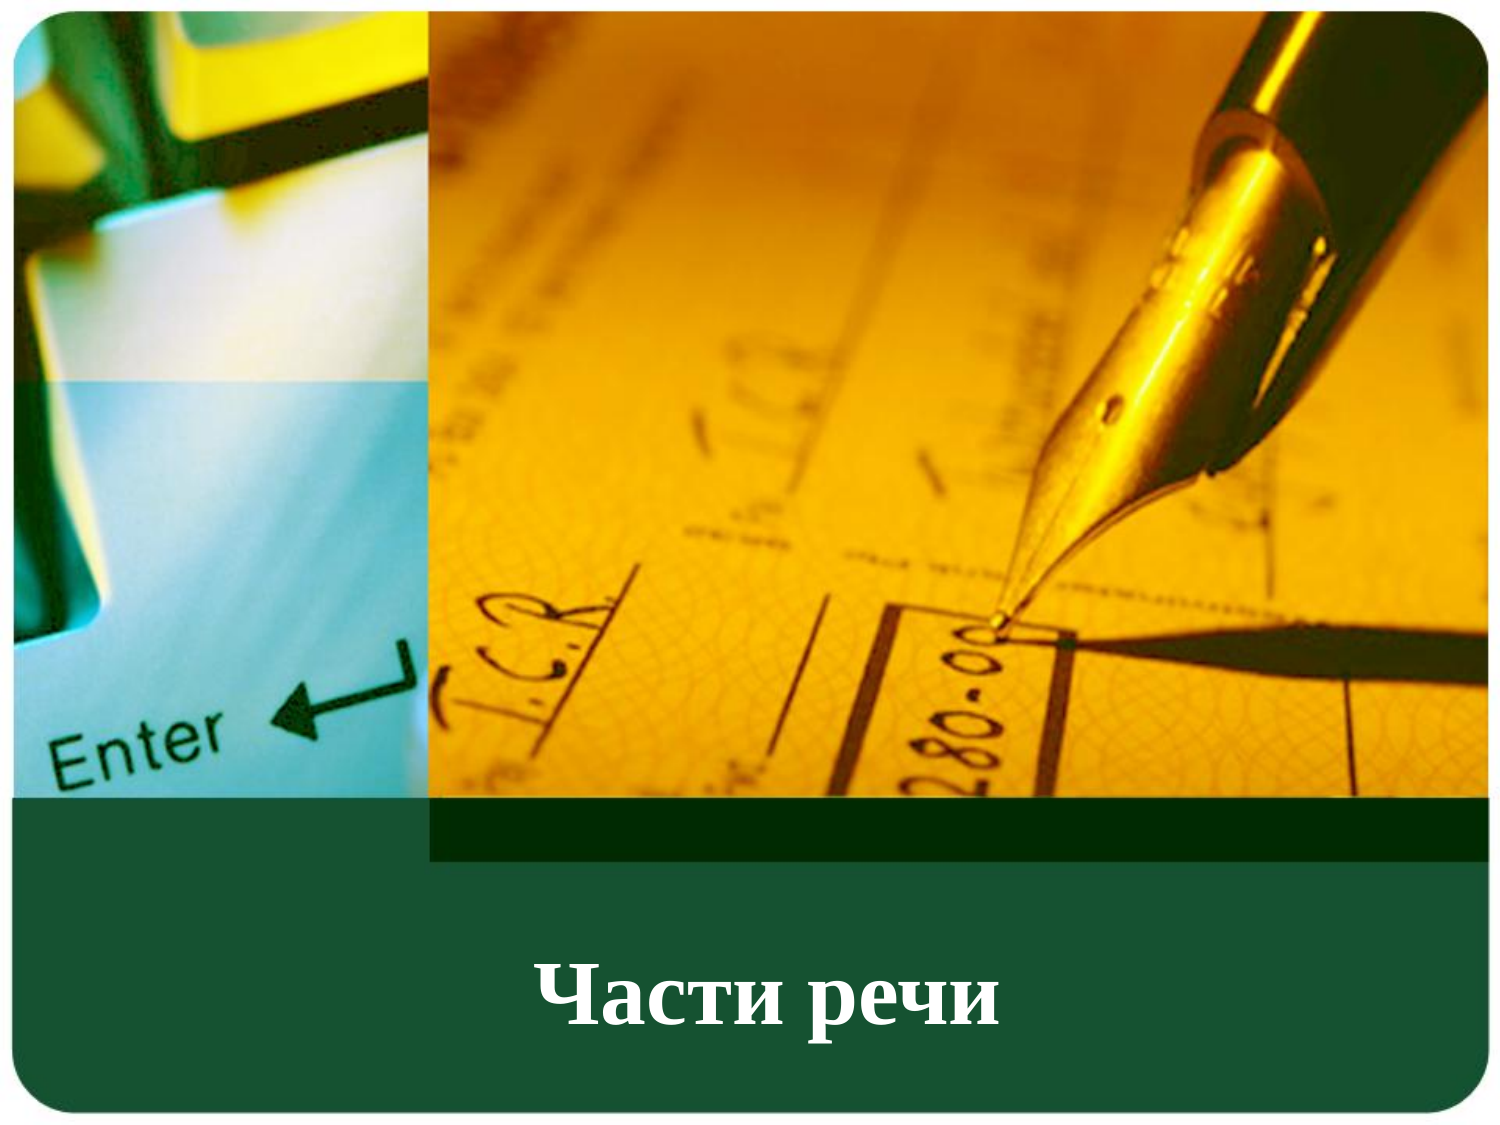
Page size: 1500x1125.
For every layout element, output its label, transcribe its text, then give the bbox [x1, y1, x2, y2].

title Части речи [111, 892, 1424, 1083]
picture [0, 0, 1500, 1125]
